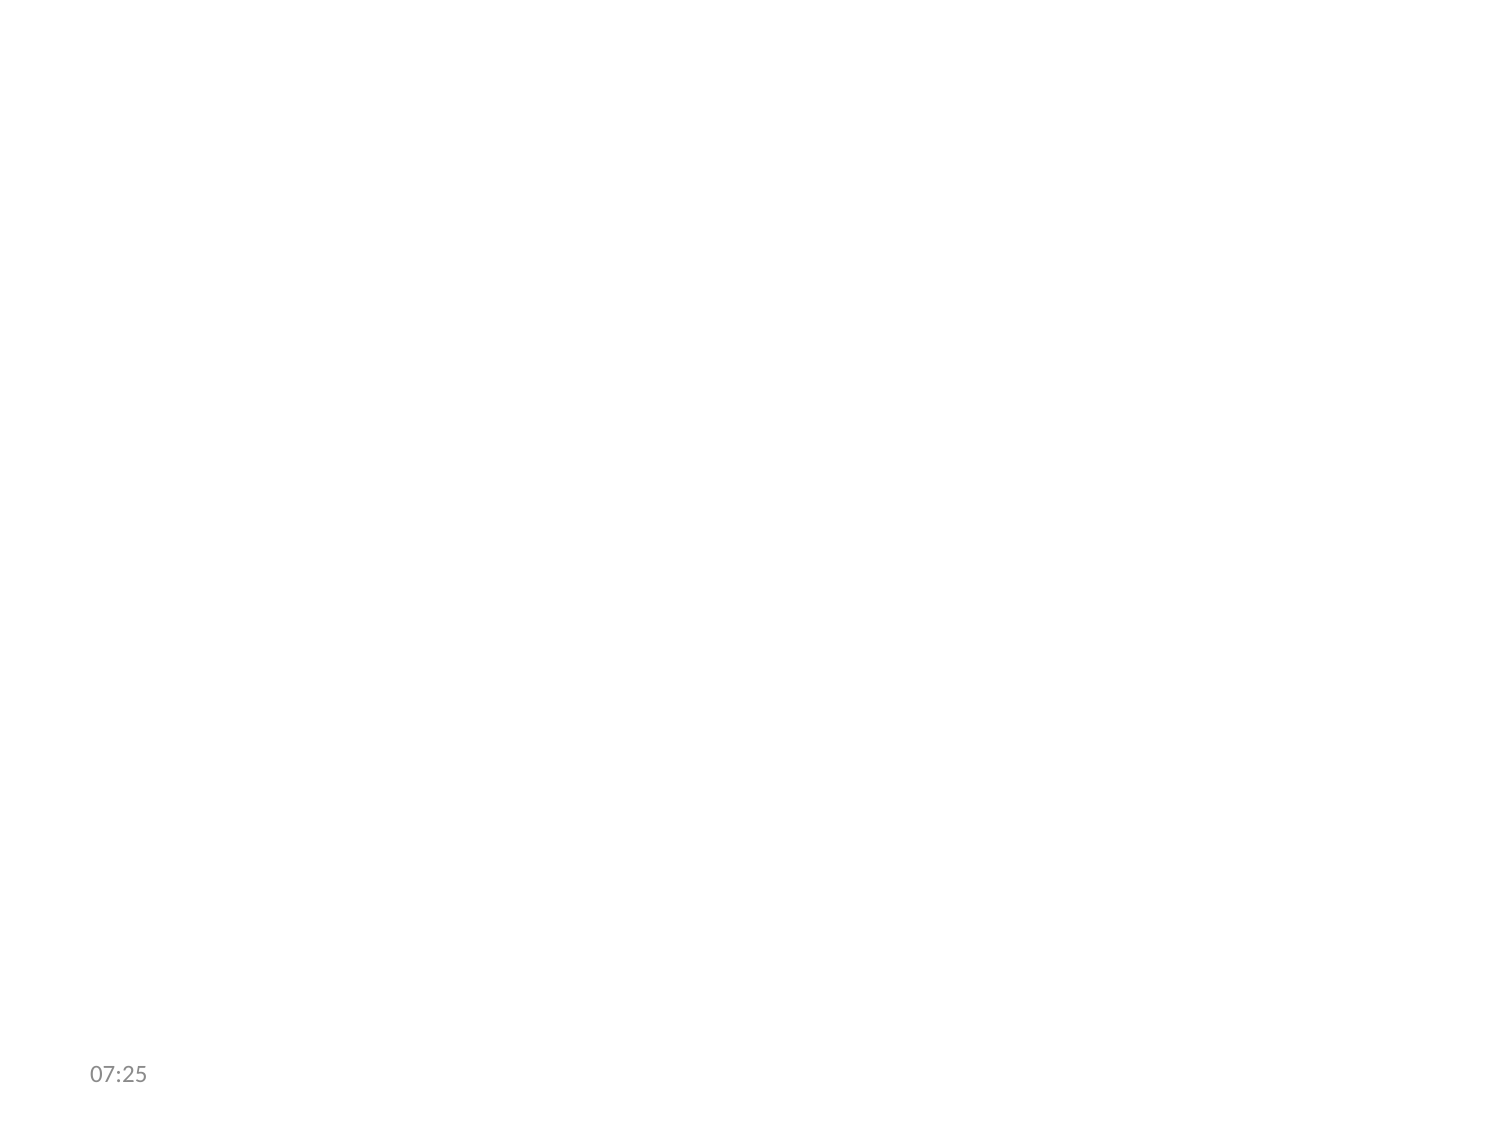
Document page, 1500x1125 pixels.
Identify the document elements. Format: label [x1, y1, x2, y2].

slide_number [75, 1042, 425, 1103]
